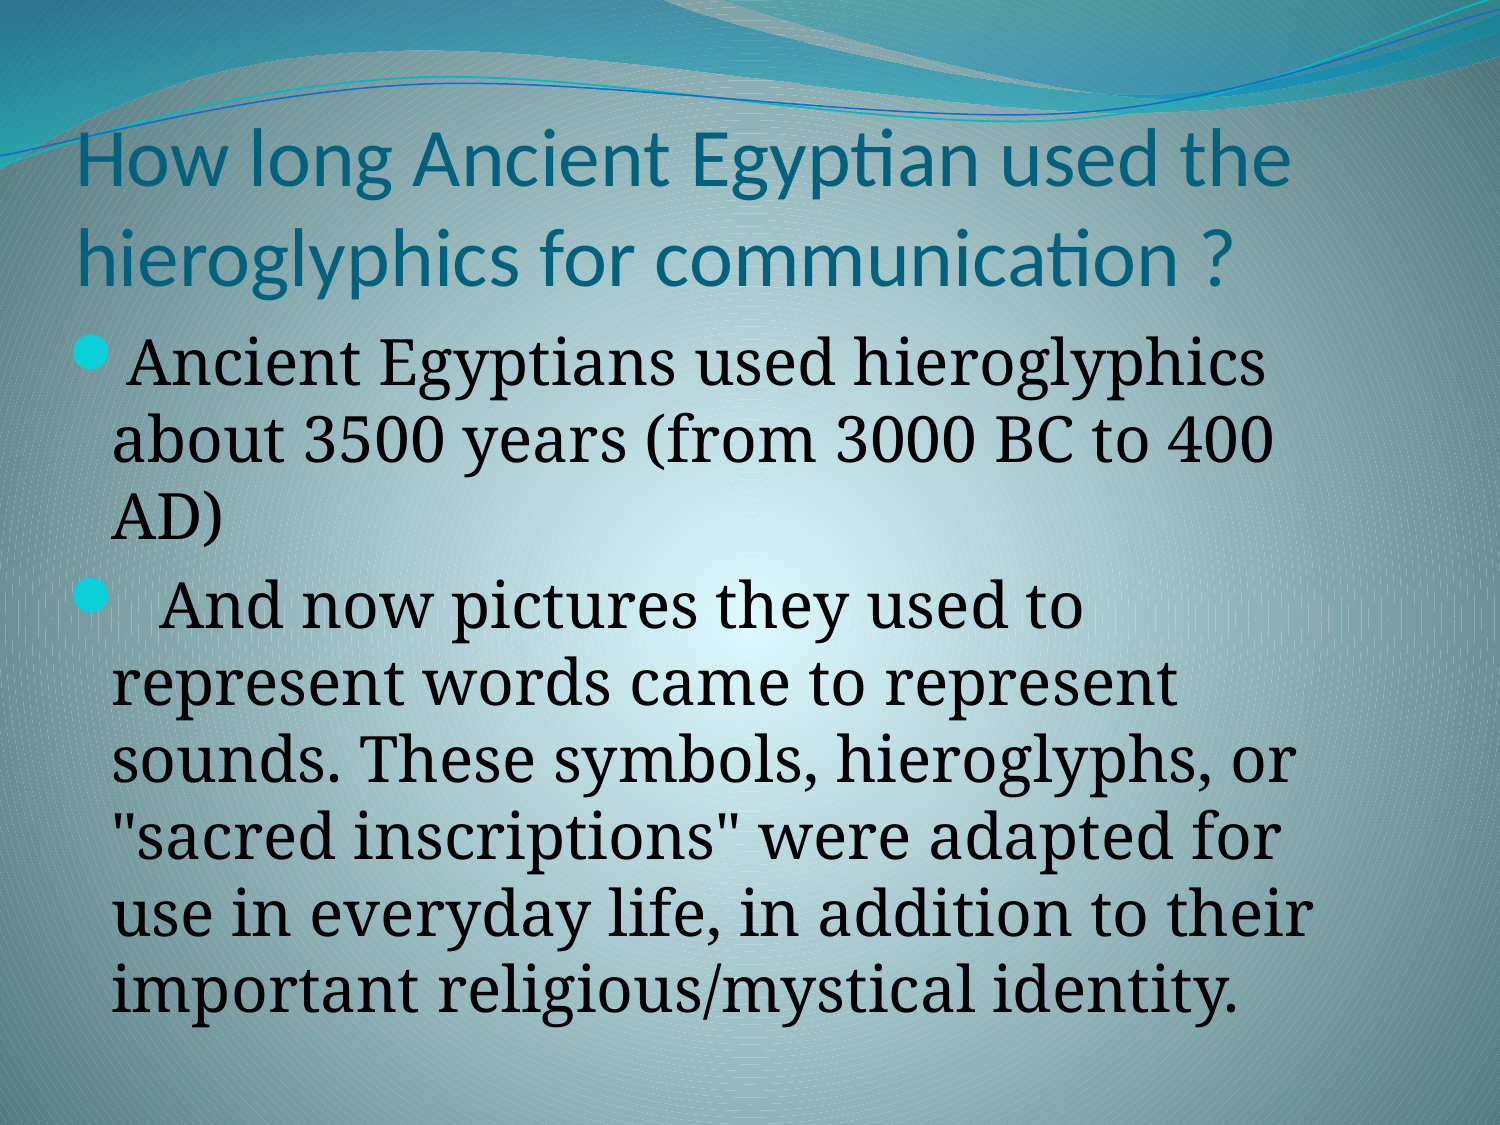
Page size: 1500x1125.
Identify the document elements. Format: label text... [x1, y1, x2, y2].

list Ancient Egyptians used hieroglyphics about 3500 years (from 3000 BC to 400 AD) And now pictures they used to represent words came to represent sounds. These symbols, hieroglyphs, or "sacred inscriptions" were adapted for use in everyday life, in addition to their important religious/mystical identity. [53, 314, 1404, 1035]
title How long Ancient Egyptian used the hieroglyphics for communication ? [75, 115, 1425, 303]
